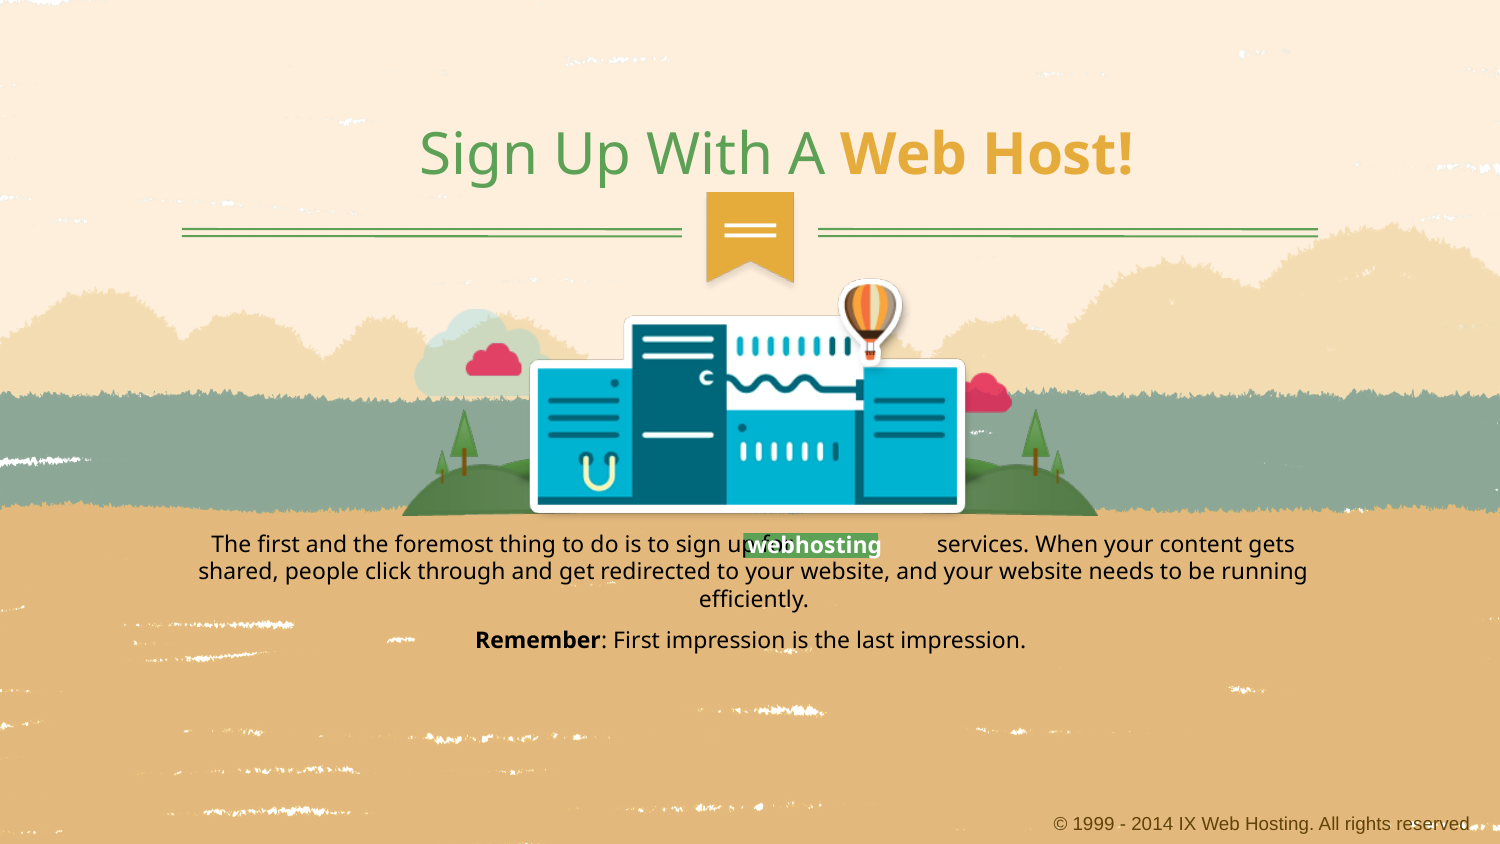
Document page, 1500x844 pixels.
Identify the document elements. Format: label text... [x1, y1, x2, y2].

picture [0, 0, 1500, 844]
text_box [181, 192, 1319, 294]
text_box The first and the foremost thing to do is to sign up for services. When your content gets shared, people click through and get redirected to your website, and your website needs to be running efficiently. Remember: First impression is the last impression. [172, 521, 1336, 661]
text_box Sign Up With A Web Host! [404, 109, 1313, 191]
text_box © 1999 - 2014 IX Web Hosting. All rights reserved [1038, 804, 1500, 842]
text_box webhosting [732, 530, 912, 565]
